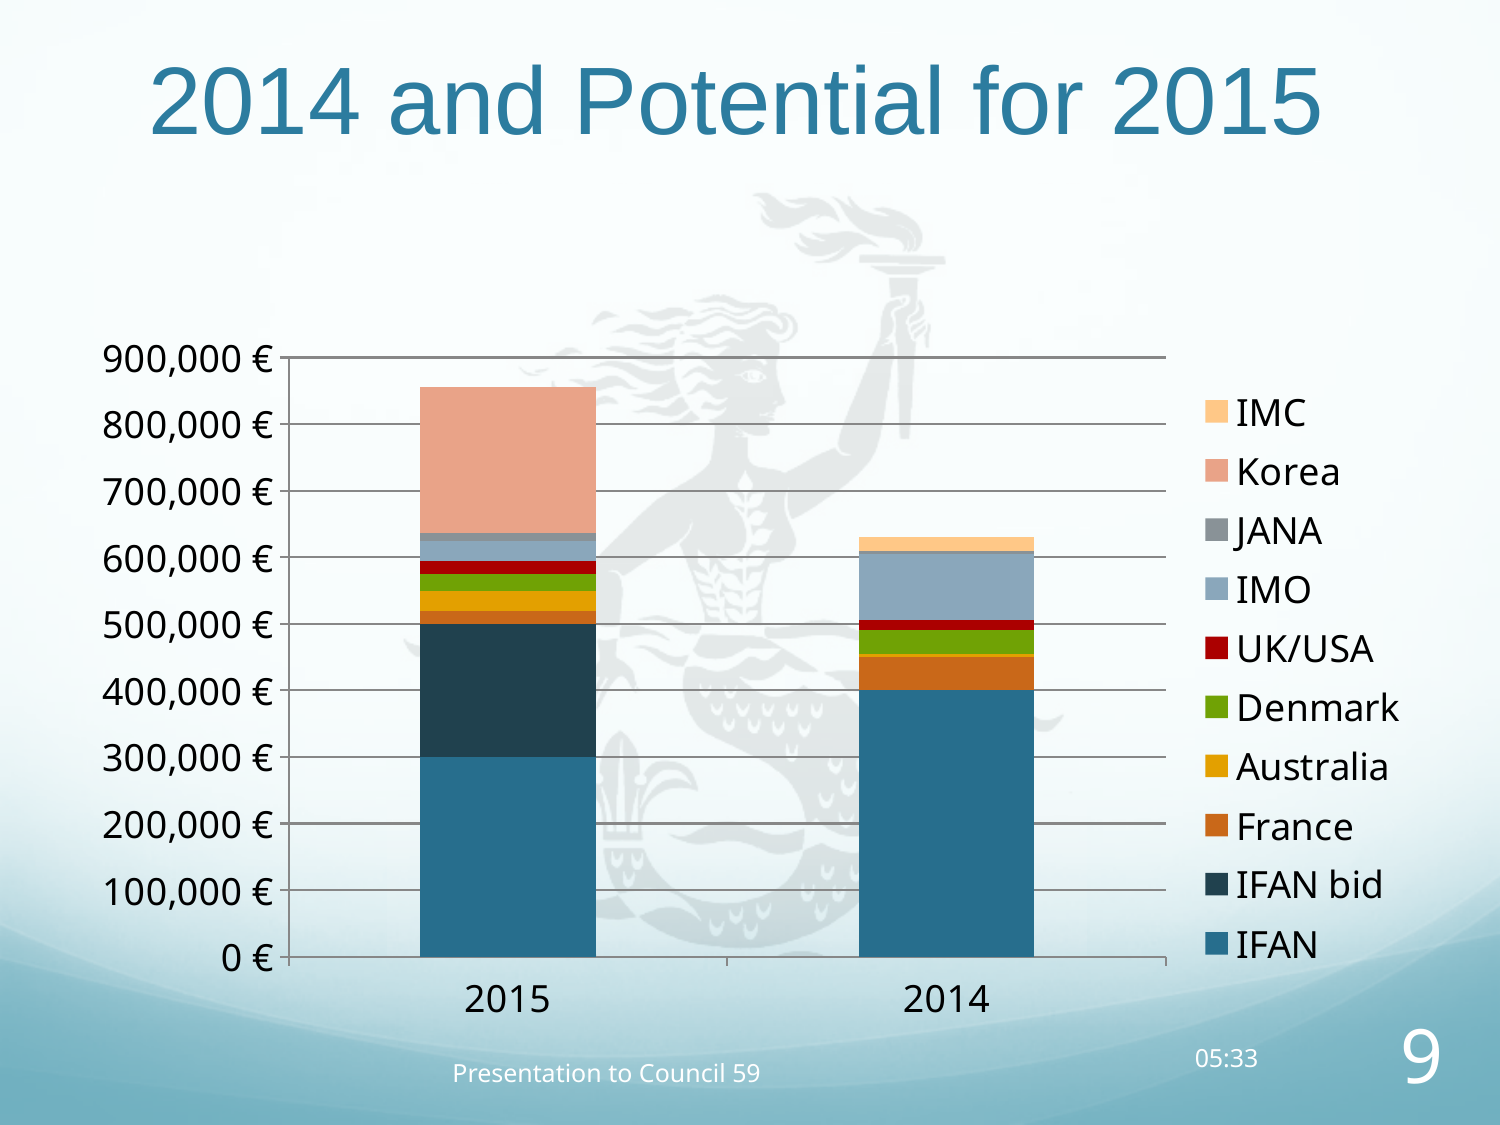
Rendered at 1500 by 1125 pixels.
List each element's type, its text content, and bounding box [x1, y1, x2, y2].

title 2014 and Potential for 2015 [90, 17, 1410, 162]
slide_number 9 [1295, 1029, 1459, 1090]
footer Presentation to Council 59 [437, 1055, 1128, 1103]
chart [74, 316, 1426, 1038]
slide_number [1128, 1055, 1274, 1090]
